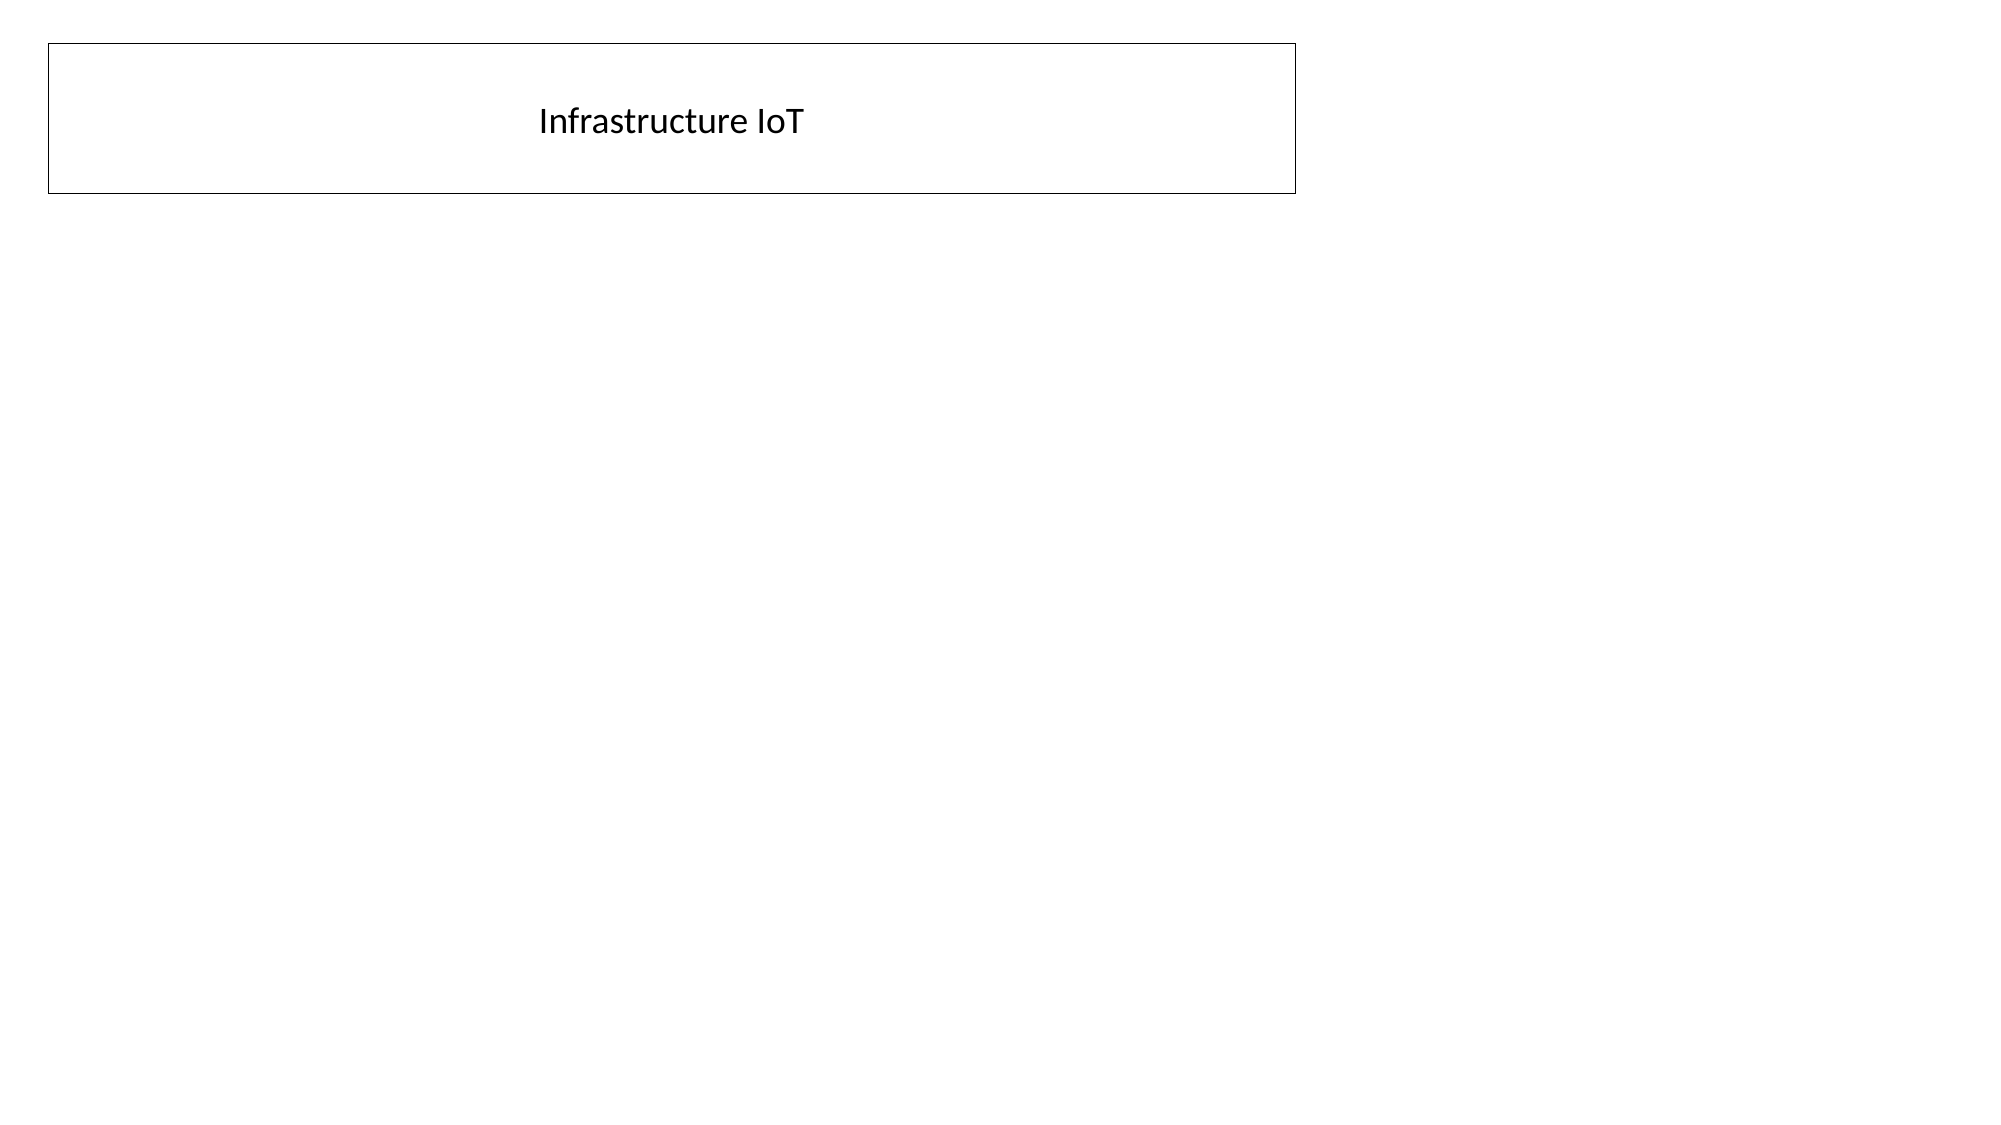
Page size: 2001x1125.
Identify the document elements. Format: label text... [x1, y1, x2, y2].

text_box Infrastructure IoT [47, 42, 1296, 194]
